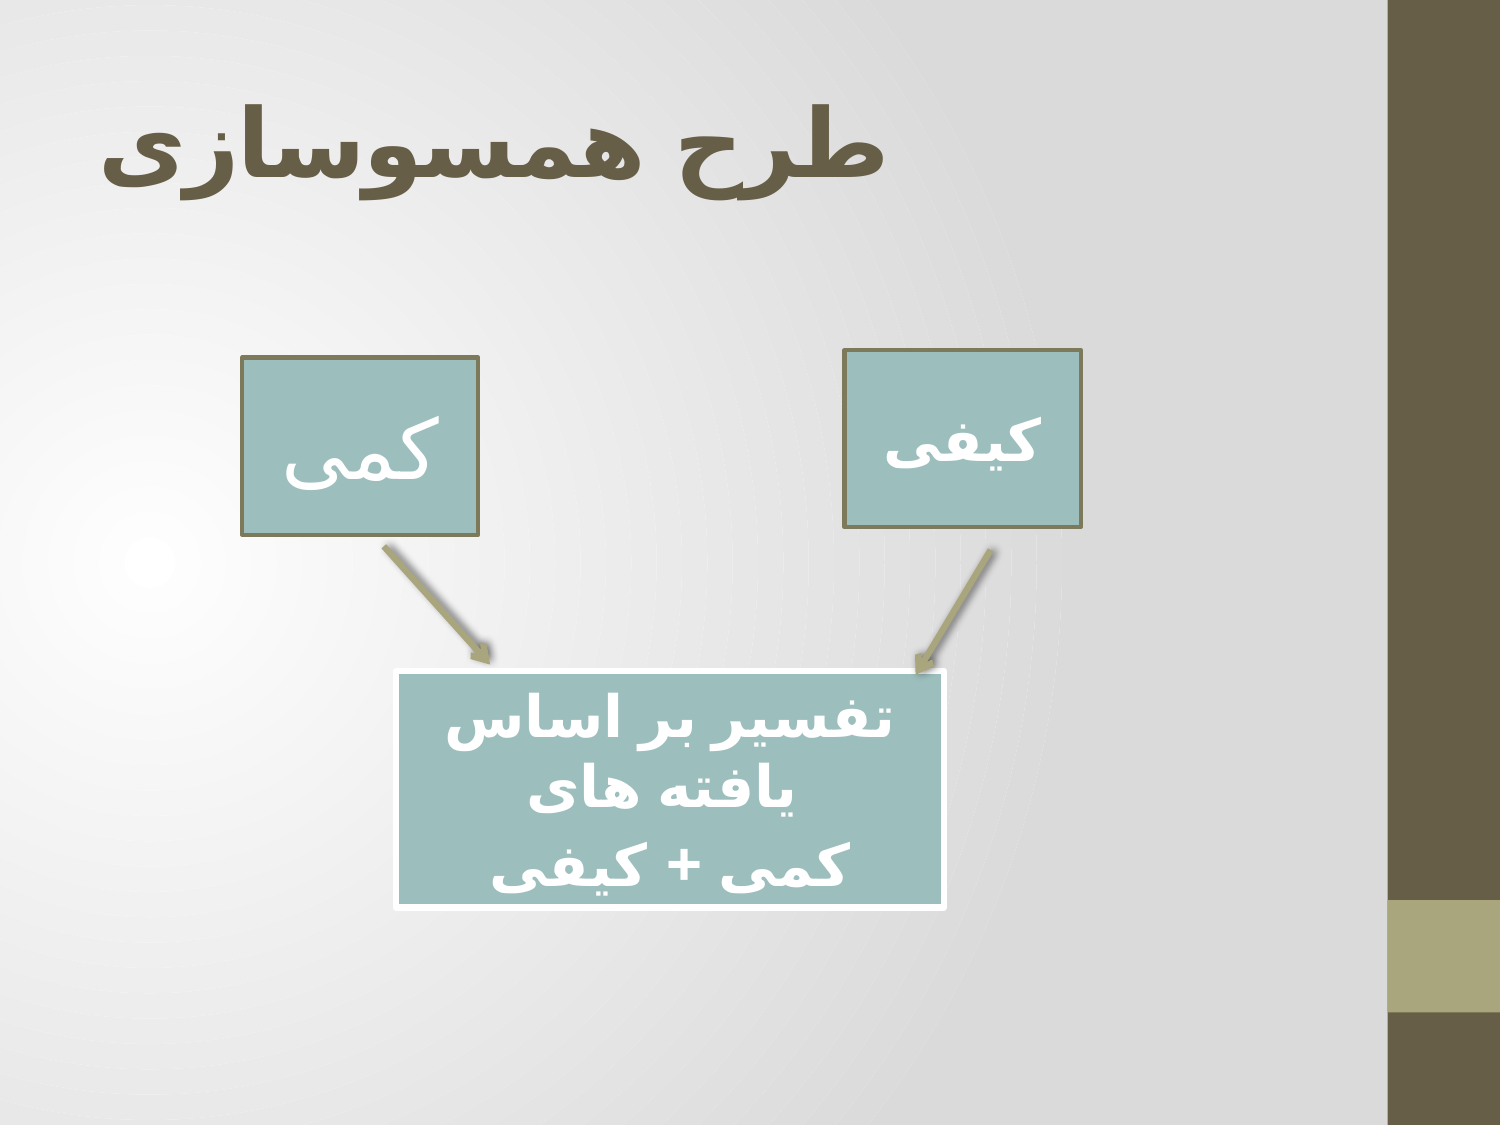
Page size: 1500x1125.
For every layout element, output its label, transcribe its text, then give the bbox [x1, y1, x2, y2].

title طرح همسوسازی [75, 45, 1325, 233]
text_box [241, 349, 1082, 909]
